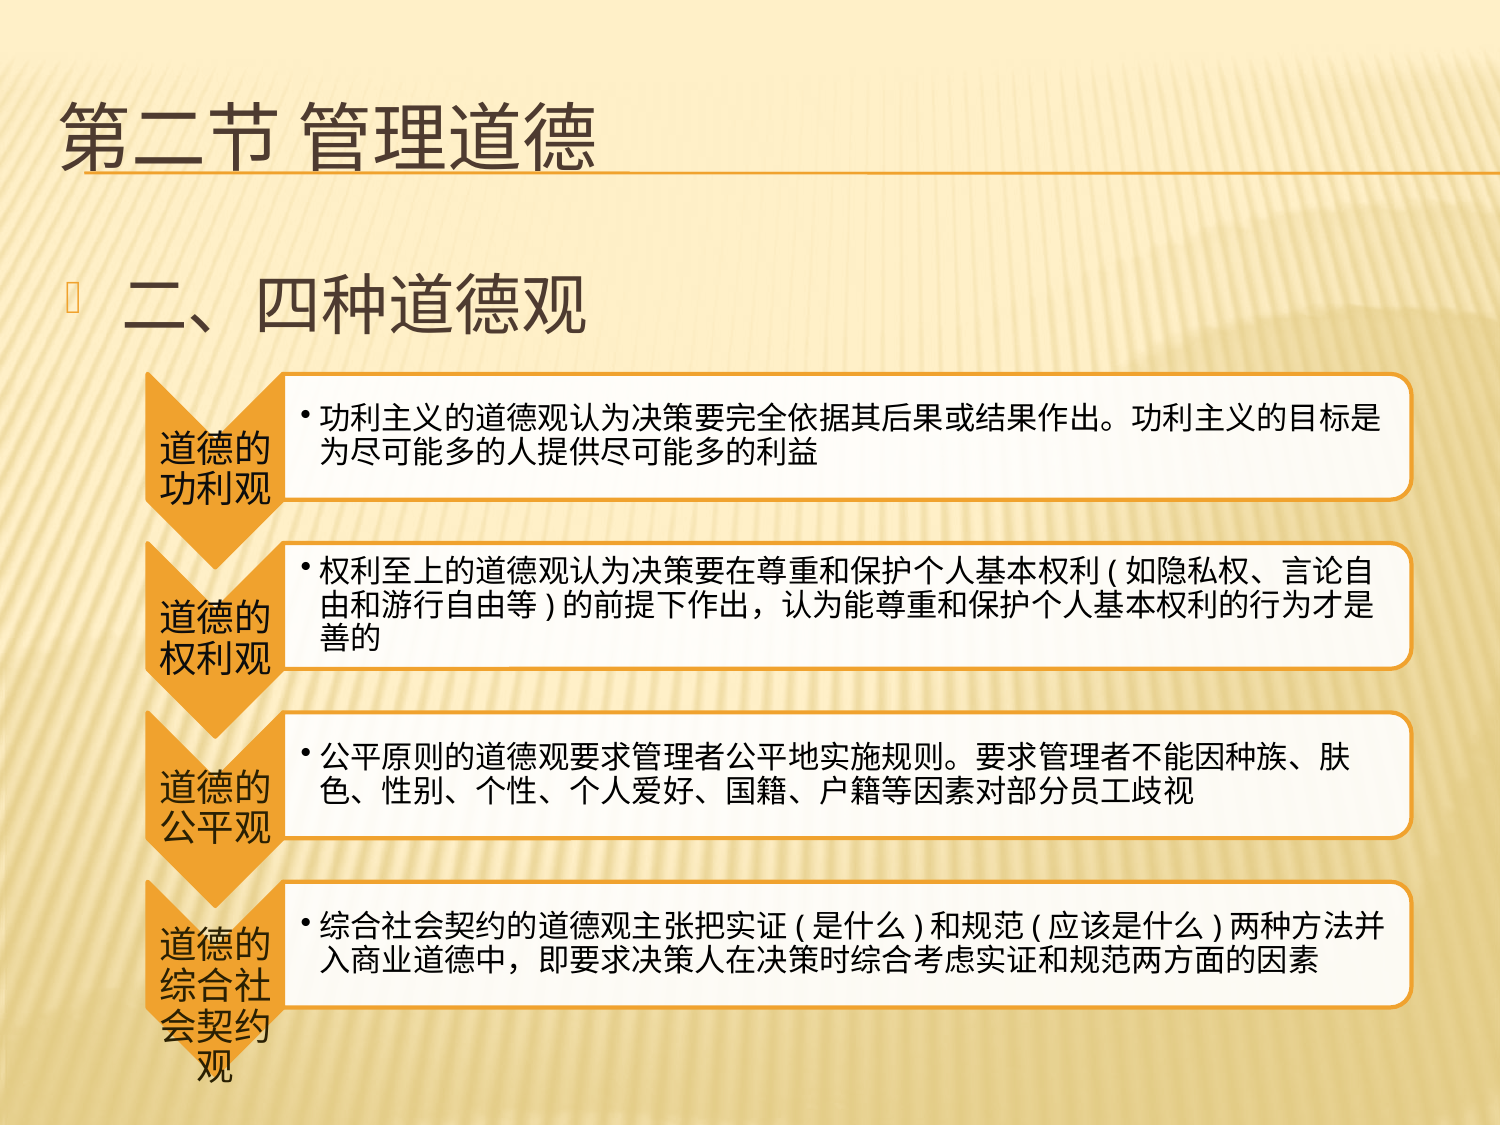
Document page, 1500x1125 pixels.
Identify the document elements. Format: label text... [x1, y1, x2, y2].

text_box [147, 373, 1412, 1076]
list 二、四种道德观 [49, 254, 1476, 998]
title 第二节 管理道德 [41, 66, 1467, 204]
